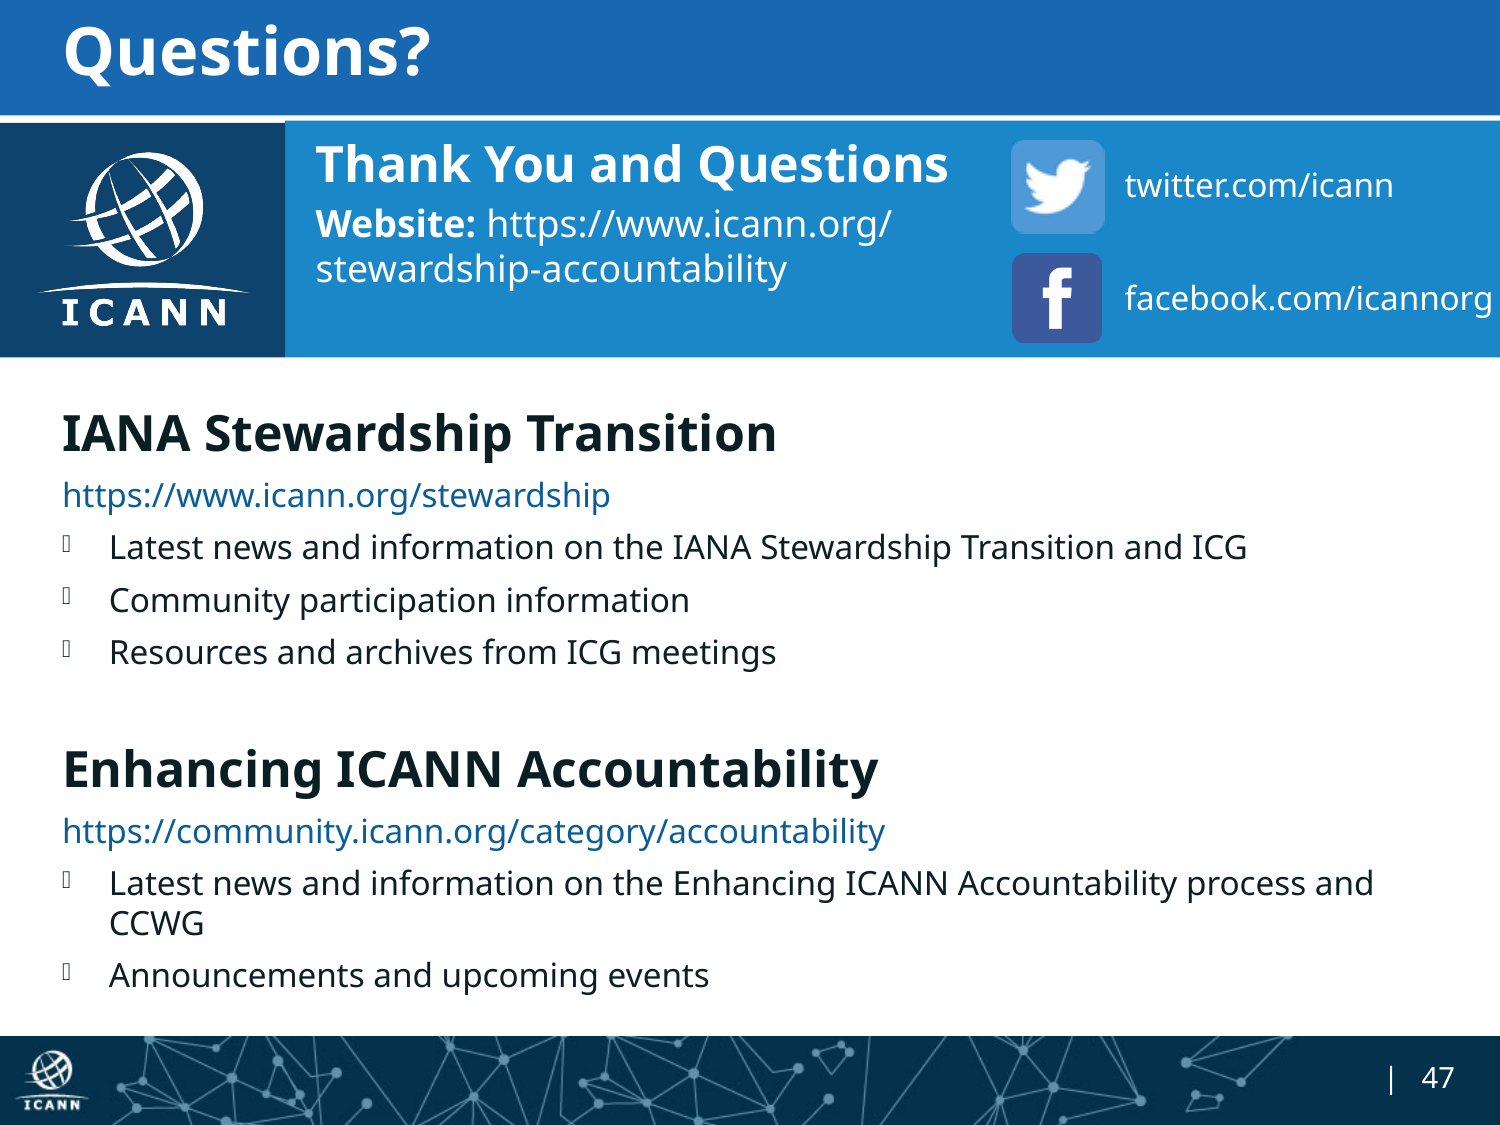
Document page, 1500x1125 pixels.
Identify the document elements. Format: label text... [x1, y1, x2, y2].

picture [1011, 140, 1106, 235]
text_box IANA Stewardship Transition https://www.icann.org/stewardship Latest news and information on the IANA Stewardship Transition and ICG Community participation information Resources and archives from ICG meetings [47, 394, 1404, 729]
text_box [283, 119, 1500, 359]
text_box Enhancing ICANN Accountability https://community.icann.org/category/accountability Latest news and information on the Enhancing ICANN Accountability process and CCWG Announcements and upcoming events [47, 729, 1404, 1052]
title Questions? [0, 0, 1500, 116]
text_box Website: https://www.icann.org/ stewardship-accountability [315, 204, 1105, 350]
text_box Thank You and Questions [315, 139, 1012, 204]
picture [0, 1036, 1500, 1125]
text_box [0, 121, 287, 359]
text_box facebook.com/icannorg [1124, 271, 1500, 328]
picture [24, 146, 263, 332]
picture [1012, 253, 1103, 344]
text_box twitter.com/icann [1124, 158, 1500, 215]
